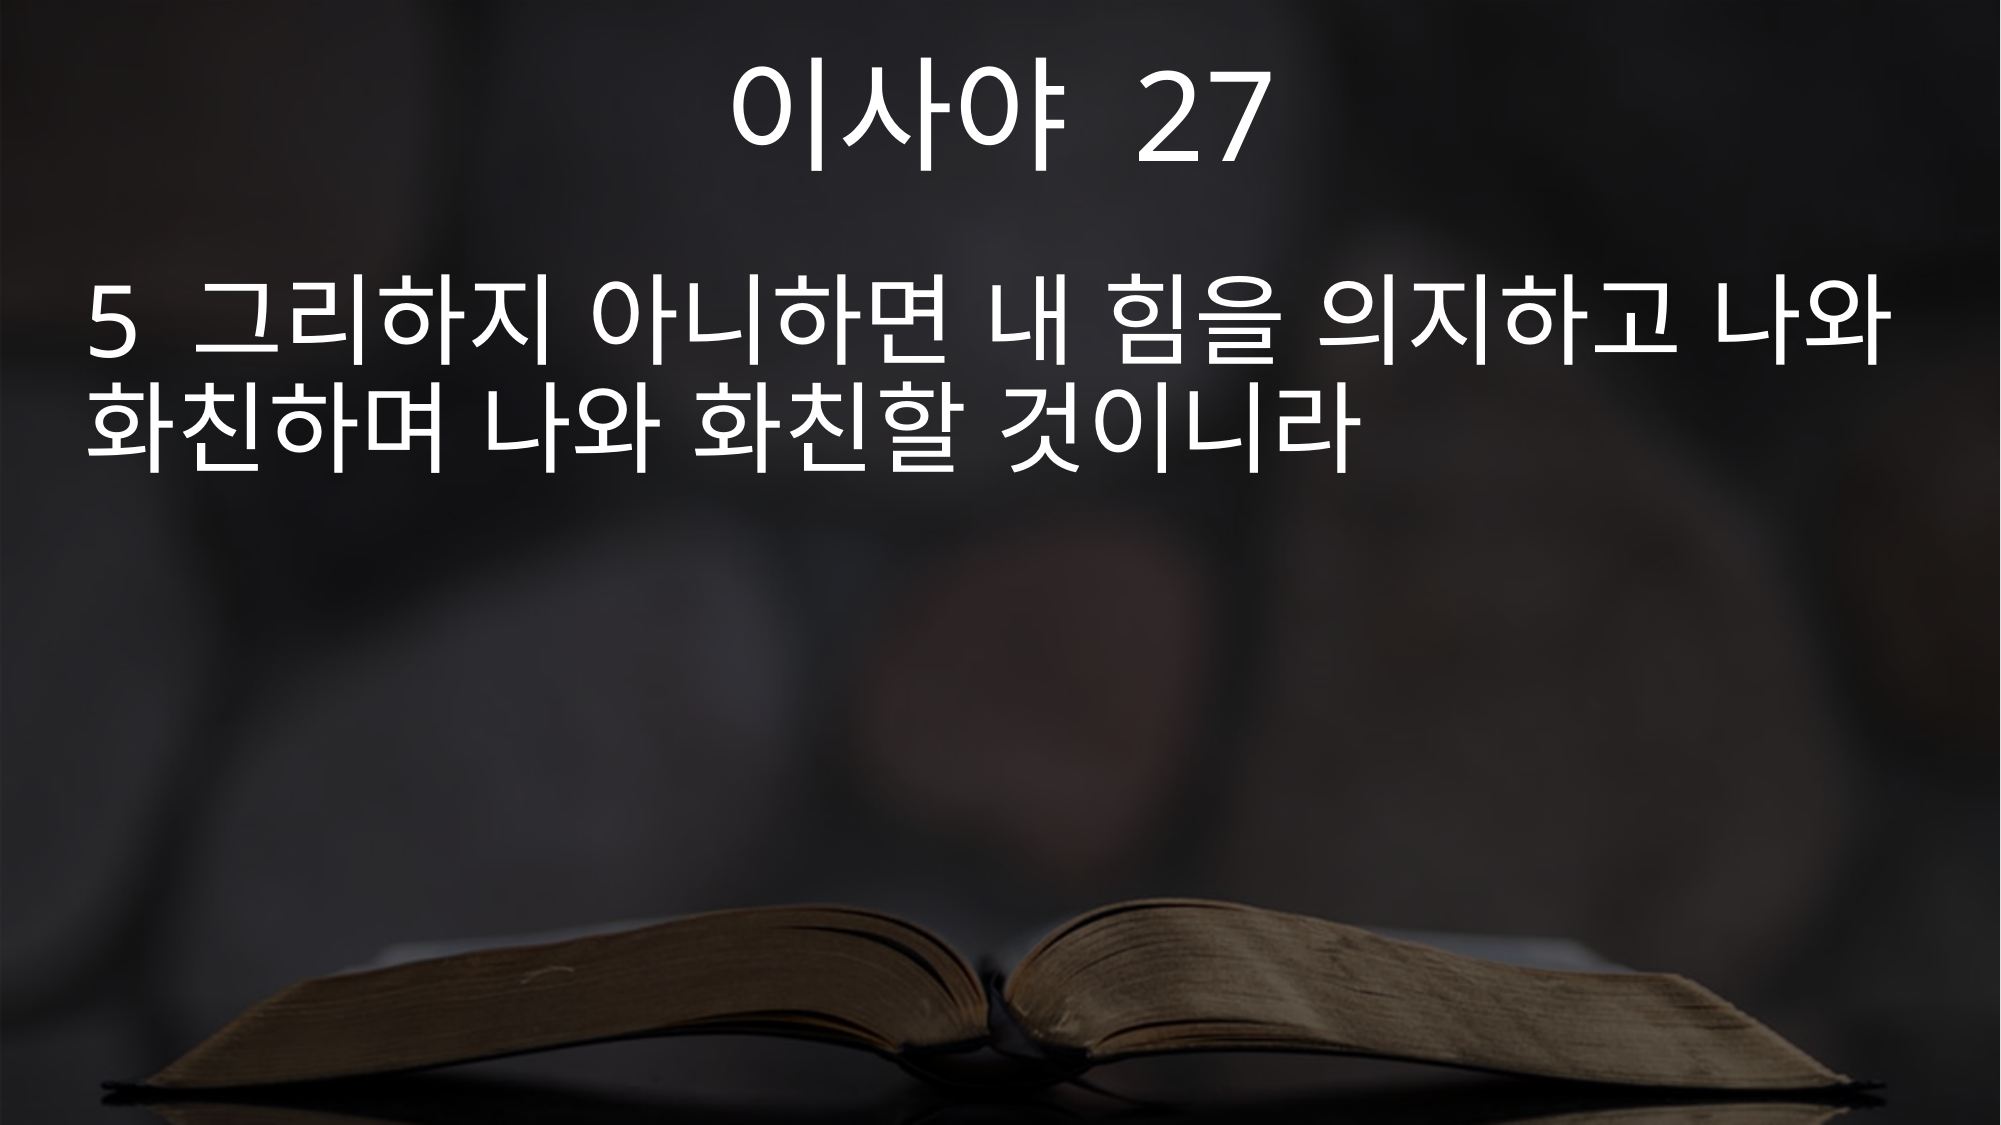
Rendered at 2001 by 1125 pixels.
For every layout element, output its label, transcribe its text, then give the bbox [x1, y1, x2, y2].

footer 이사야 27 [0, 32, 2000, 192]
list 5 그리하지 아니하면 내 힘을 의지하고 나와 화친하며 나와 화친할 것이니라 [69, 263, 1953, 423]
picture [0, 0, 2001, 1125]
